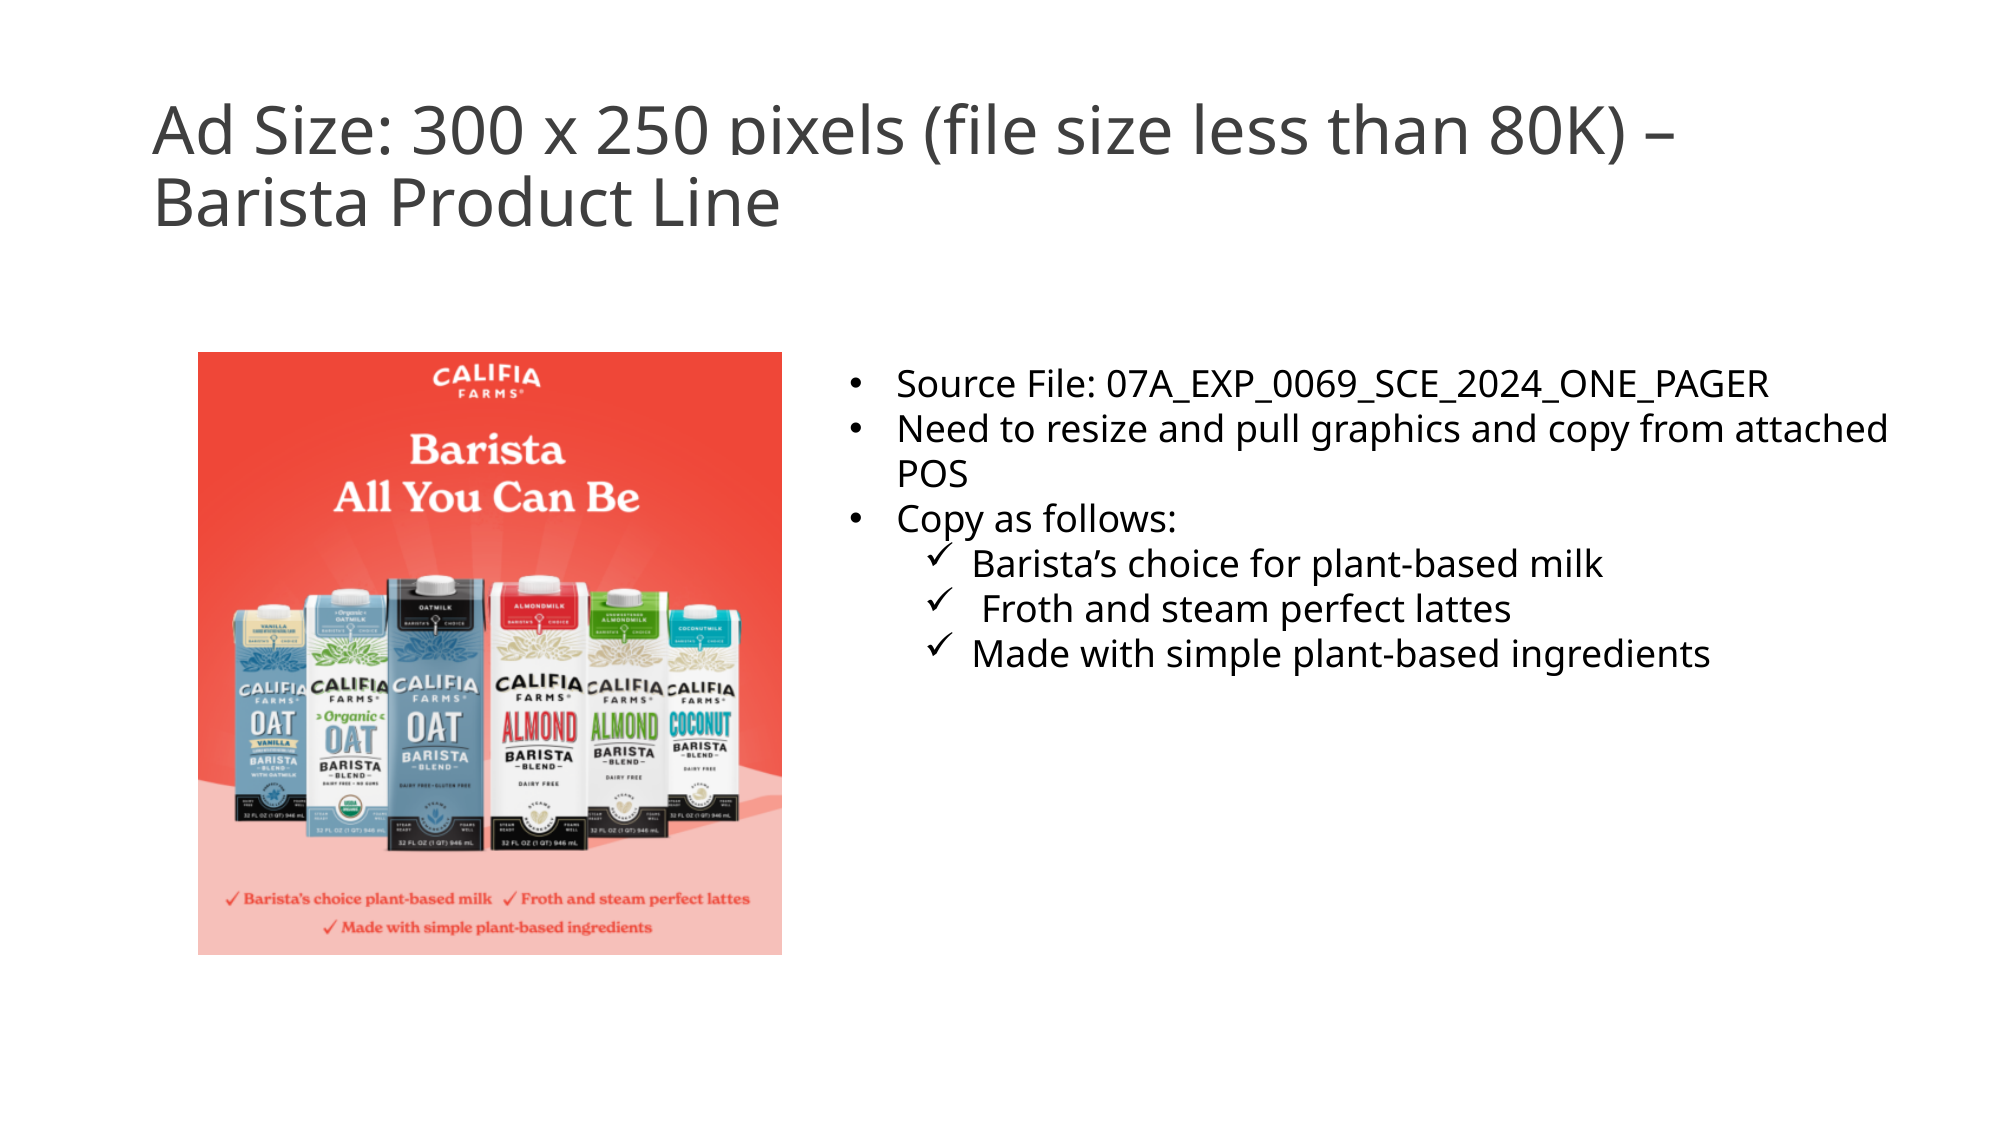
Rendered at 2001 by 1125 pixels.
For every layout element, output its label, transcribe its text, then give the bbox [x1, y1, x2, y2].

picture [197, 352, 782, 956]
text_box Source File: 07A_EXP_0069_SCE_2024_ONE_PAGER Need to resize and pull graphics and copy from attached POS Copy as follows: Barista’s choice for plant-based milk Froth and steam perfect lattes Made with simple plant-based ingredients [834, 352, 1941, 683]
title Ad Size: 300 x 250 pixels (file size less than 80K) – Barista Product Line [137, 59, 1863, 278]
